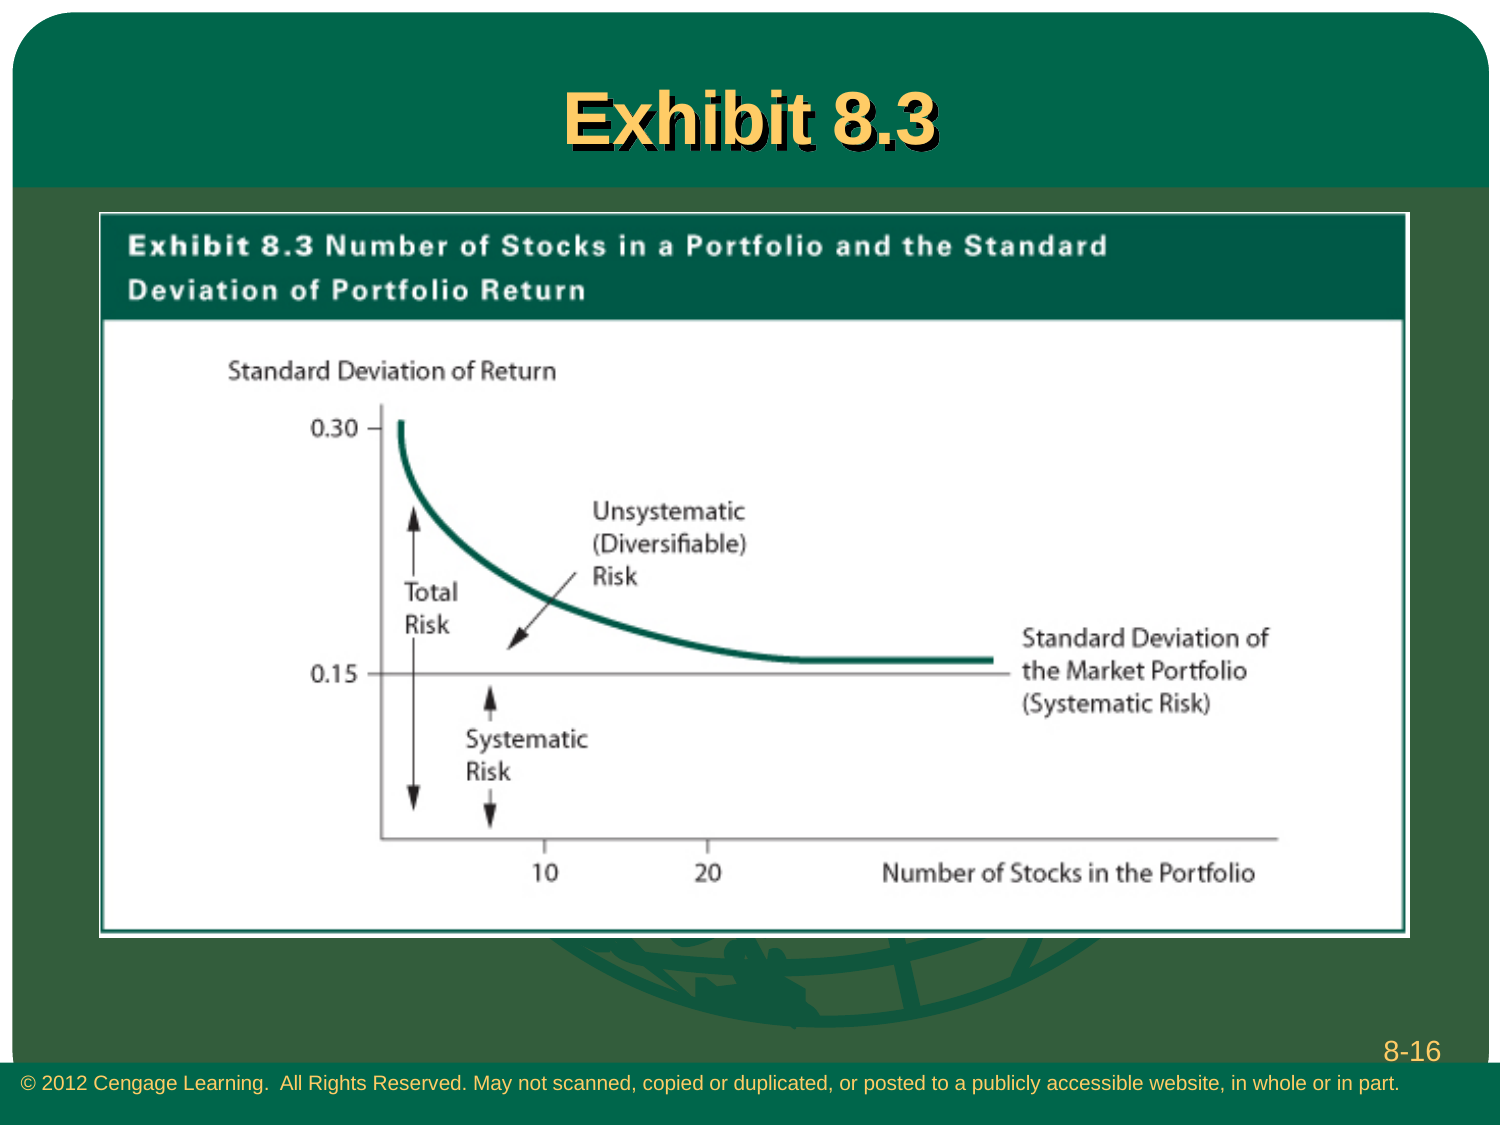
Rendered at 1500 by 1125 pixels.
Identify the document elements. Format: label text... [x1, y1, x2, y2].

footer © 2012 Cengage Learning. All Rights Reserved. May not scanned, copied or duplicated, or posted to a publicly accessible website, in whole or in part. [0, 1062, 1500, 1125]
slide_number 8-16 [1325, 1025, 1500, 1088]
title Exhibit 8.3 [75, 37, 1425, 193]
picture [99, 212, 1410, 938]
